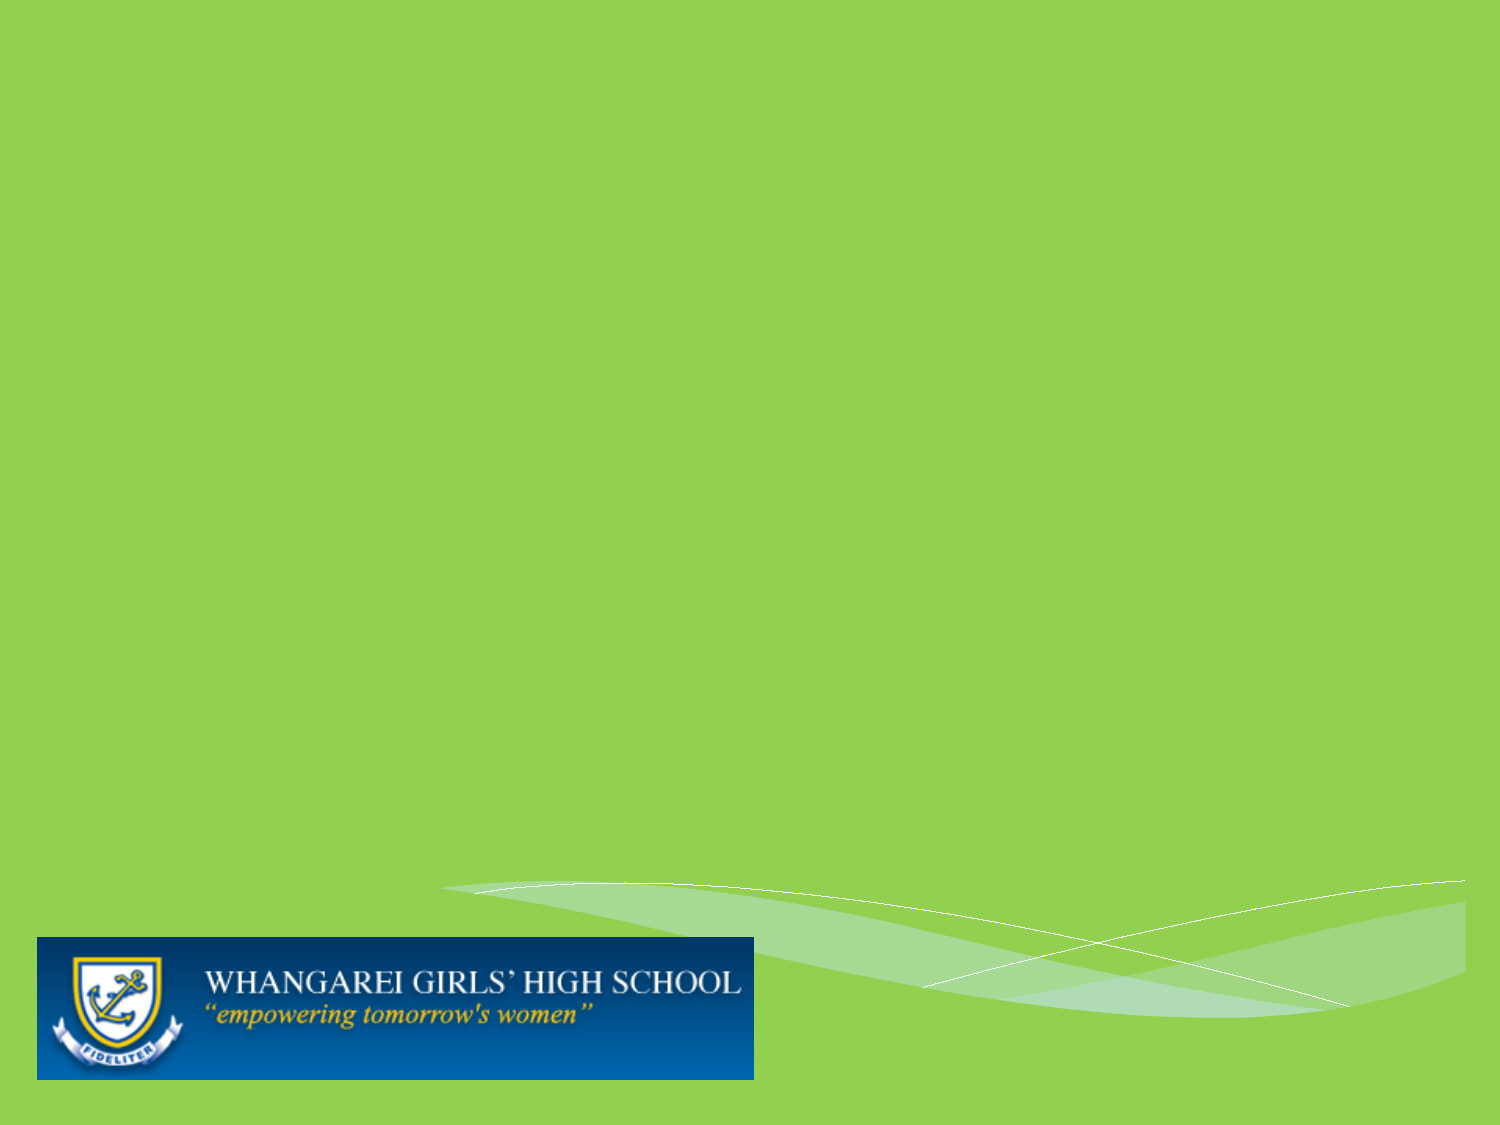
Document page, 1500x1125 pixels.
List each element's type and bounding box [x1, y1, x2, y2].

picture [37, 937, 754, 1080]
